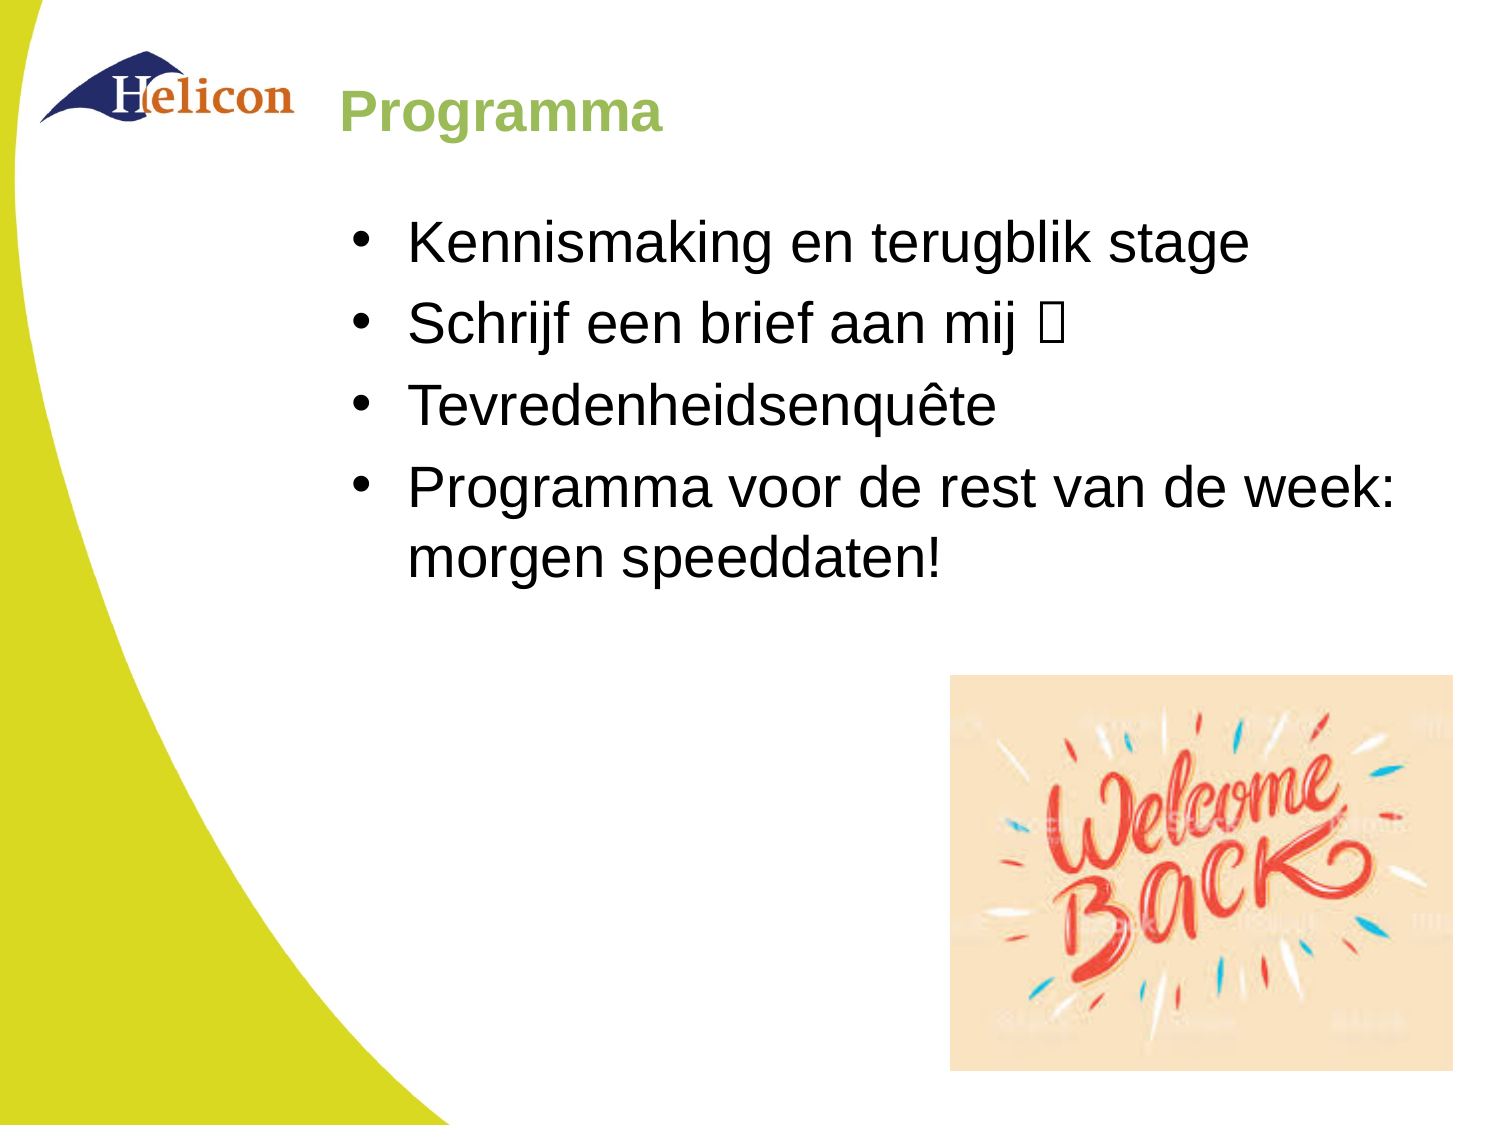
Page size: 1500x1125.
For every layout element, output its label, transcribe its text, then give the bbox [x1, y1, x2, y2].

picture [0, 0, 1500, 1125]
list Kennismaking en terugblik stage Schrijf een brief aan mij  Tevredenheidsenquête Programma voor de rest van de week: morgen speeddaten! [336, 196, 1425, 1005]
title Programma [324, 54, 1415, 161]
